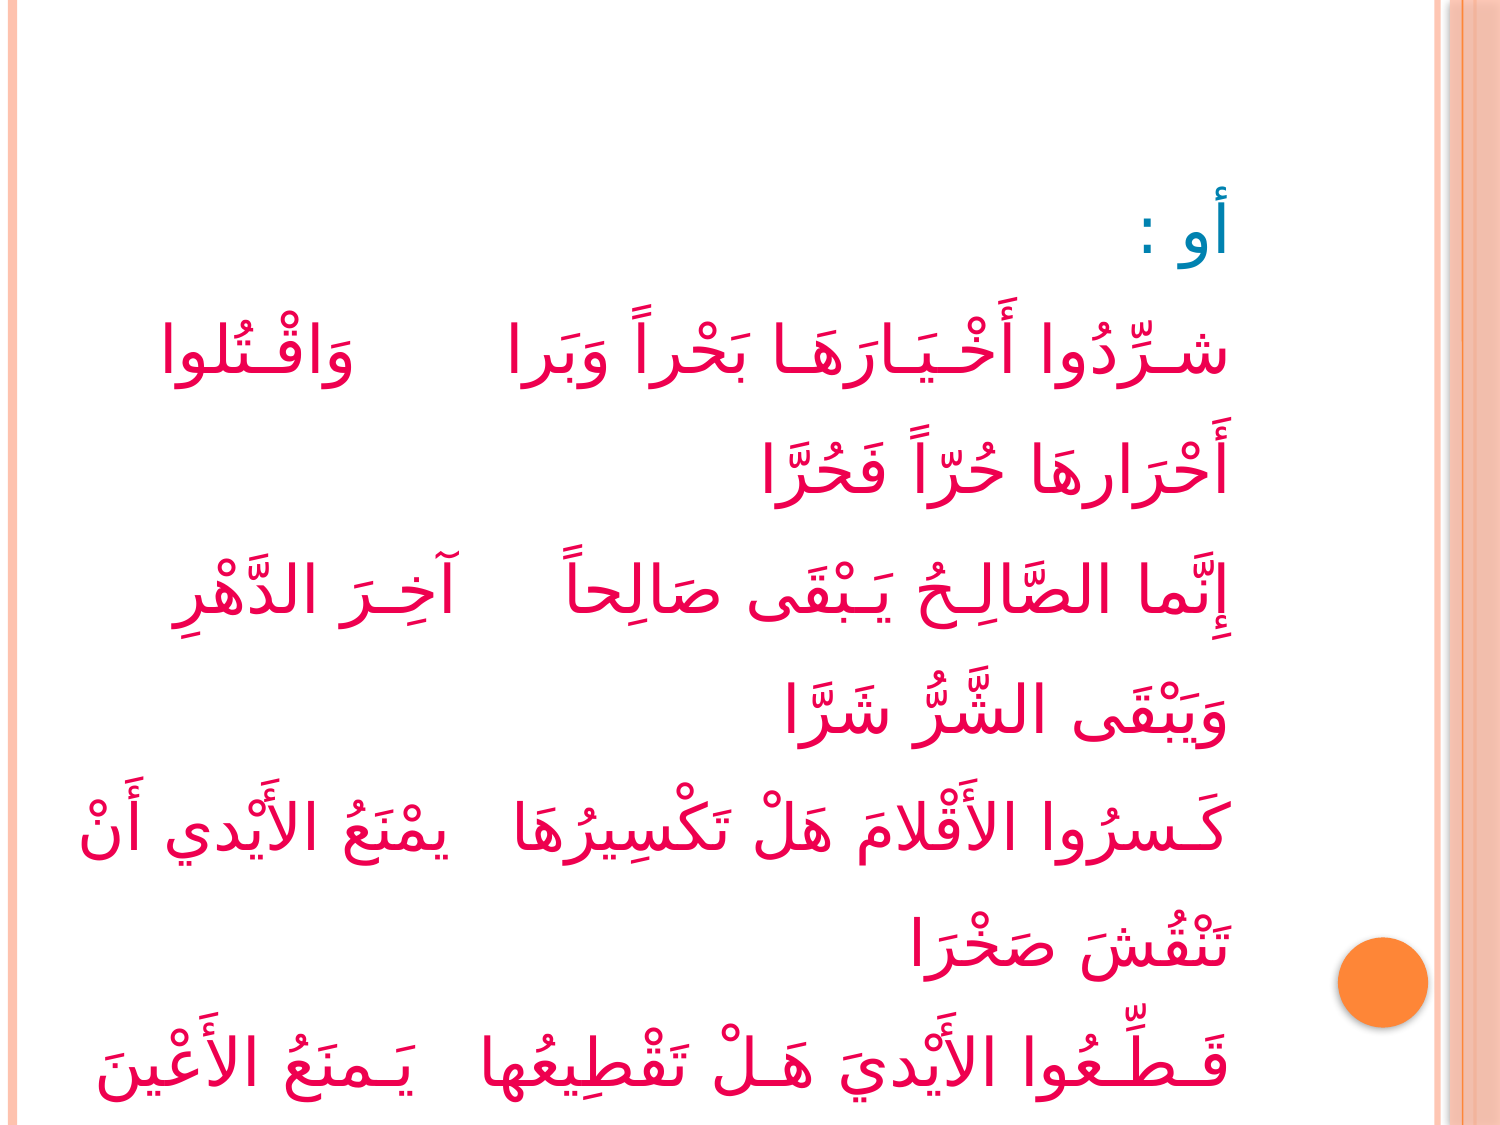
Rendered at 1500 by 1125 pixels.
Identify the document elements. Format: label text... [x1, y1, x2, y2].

text_box أو : شـرِّدُوا أَخْـيَـارَهَـا بَحْراً وَبَرا وَاقْـتُلوا أَحْرَارهَا حُرّاً فَحُرَّا إِنَّما الصَّالِـحُ يَـبْقَى صَالِحاً آخِـرَ الدَّهْرِ وَيَبْقَى الشَّرُّ شَرَّا كَـسرُوا الأَقْلامَ هَلْ تَكْسِيرُهَا يمْنَعُ الأَيْدي أَنْ تَنْقُشَ صَخْرَا قَـطِّـعُوا الأَيْديَ هَـلْ تَقْطِيعُها يَـمنَعُ الأَعْينَ أَنْ تَنْظُرَ شَزْرَا أَطْـفِئُوا الأَعْيُنَ هَلْ إِطْفَاؤُهَا يمْنَعُ الأَنْفَاسَ أَنْ تصْعَدَ زَفْرَا أَخمِـدُوا الأَنْفَاسَ هَذَا جُهْدُكمْ وَبِـه مَـنْجـاتُنَا مِـنْكُمْ فَشكْرَا [39, 140, 1247, 1125]
